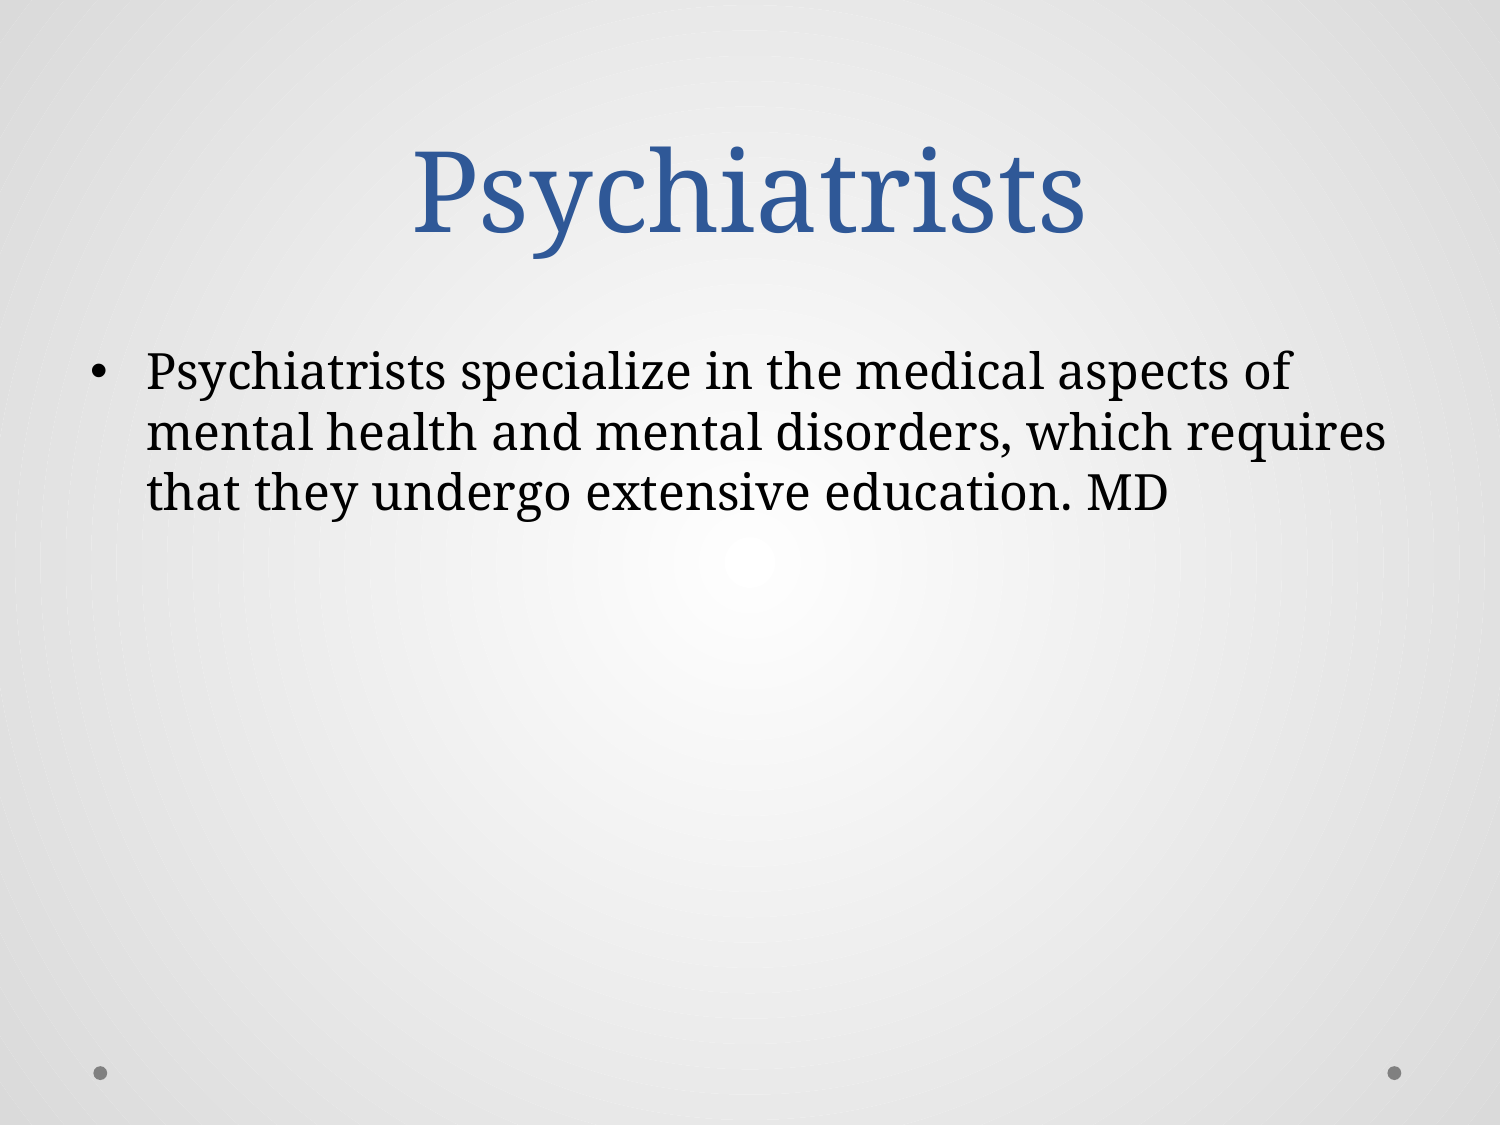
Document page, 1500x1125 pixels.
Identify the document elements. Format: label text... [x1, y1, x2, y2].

list Psychiatrists specialize in the medical aspects of mental health and mental disorders, which requires that they undergo extensive education. MD [75, 262, 1425, 1005]
title Psychiatrists [75, 0, 1425, 262]
